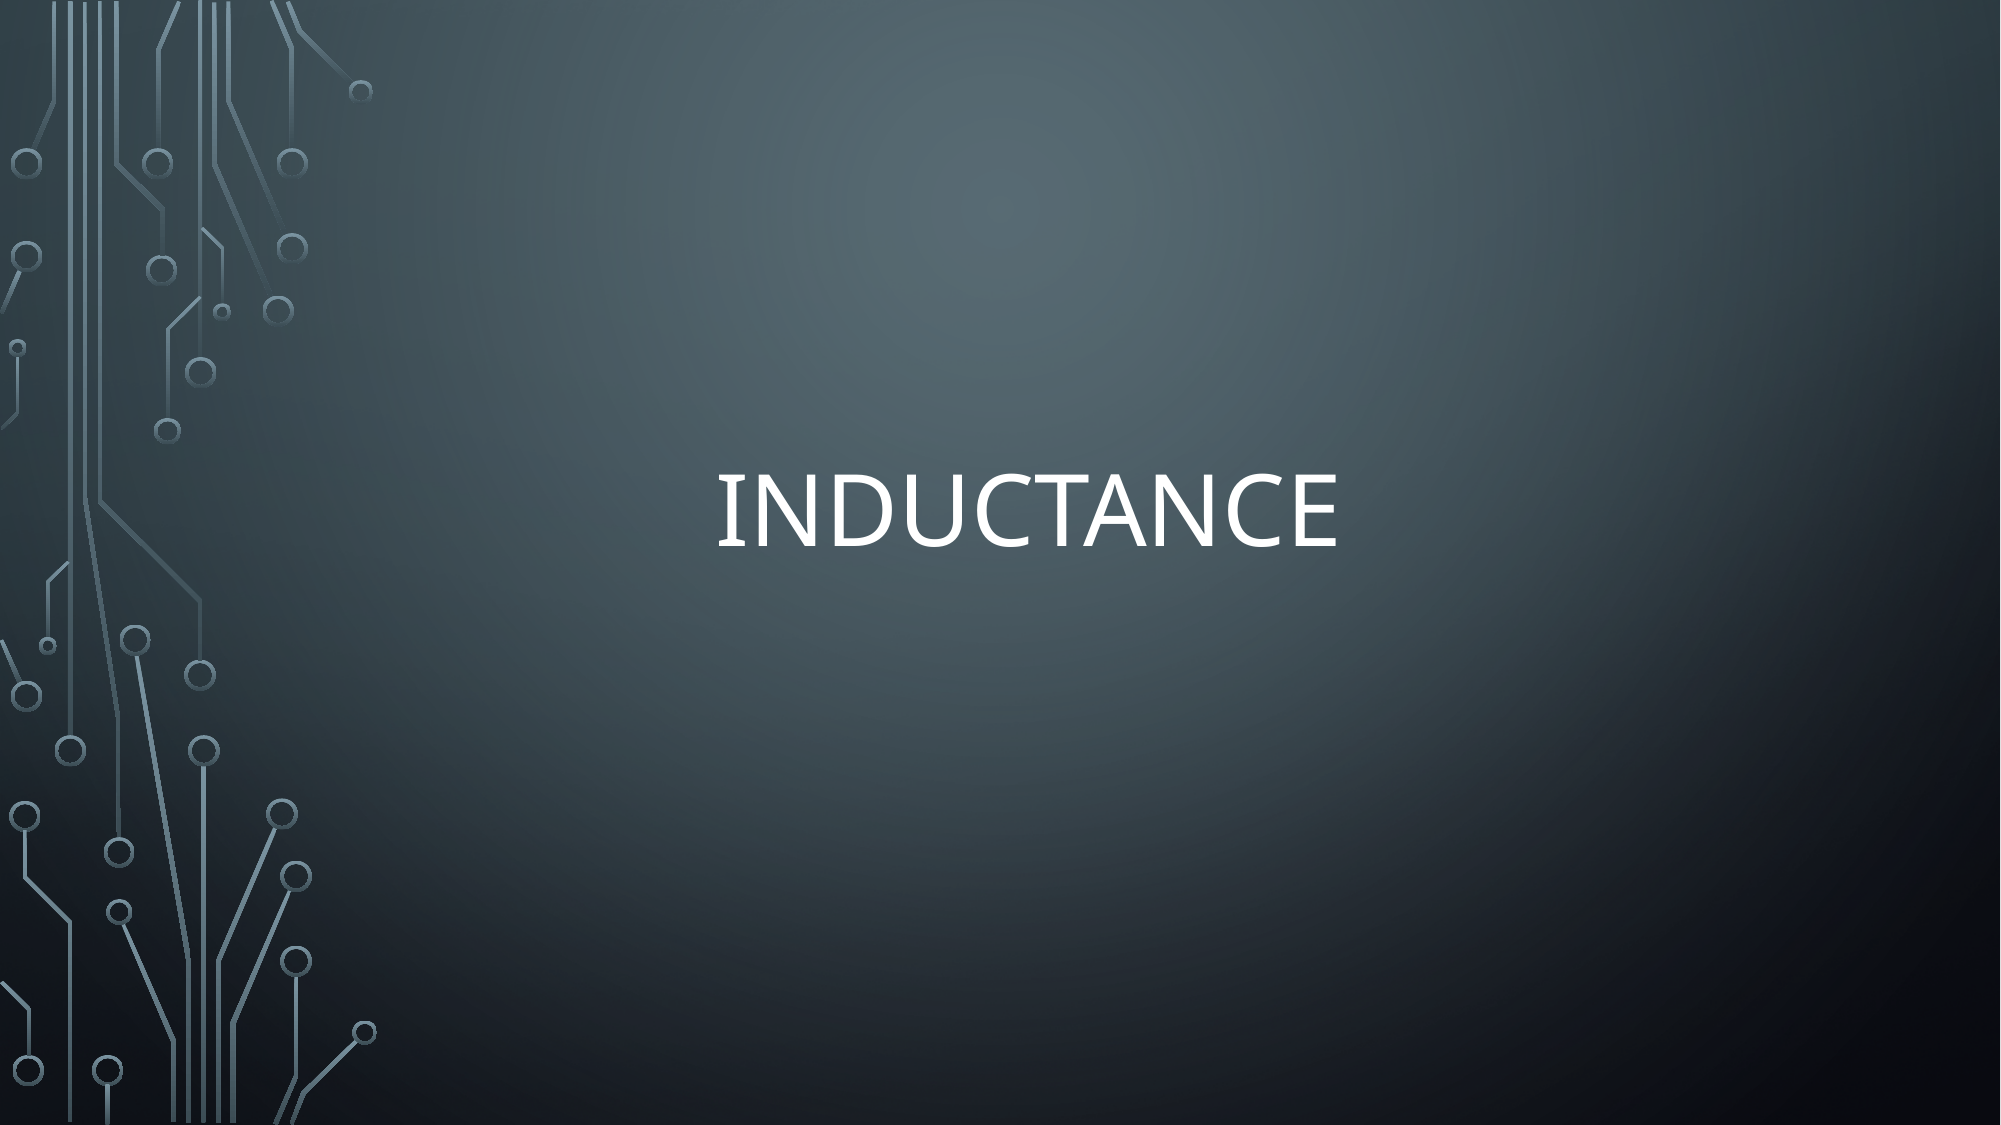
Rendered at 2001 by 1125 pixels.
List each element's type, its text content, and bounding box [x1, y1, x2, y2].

title INductance [307, 184, 1750, 576]
